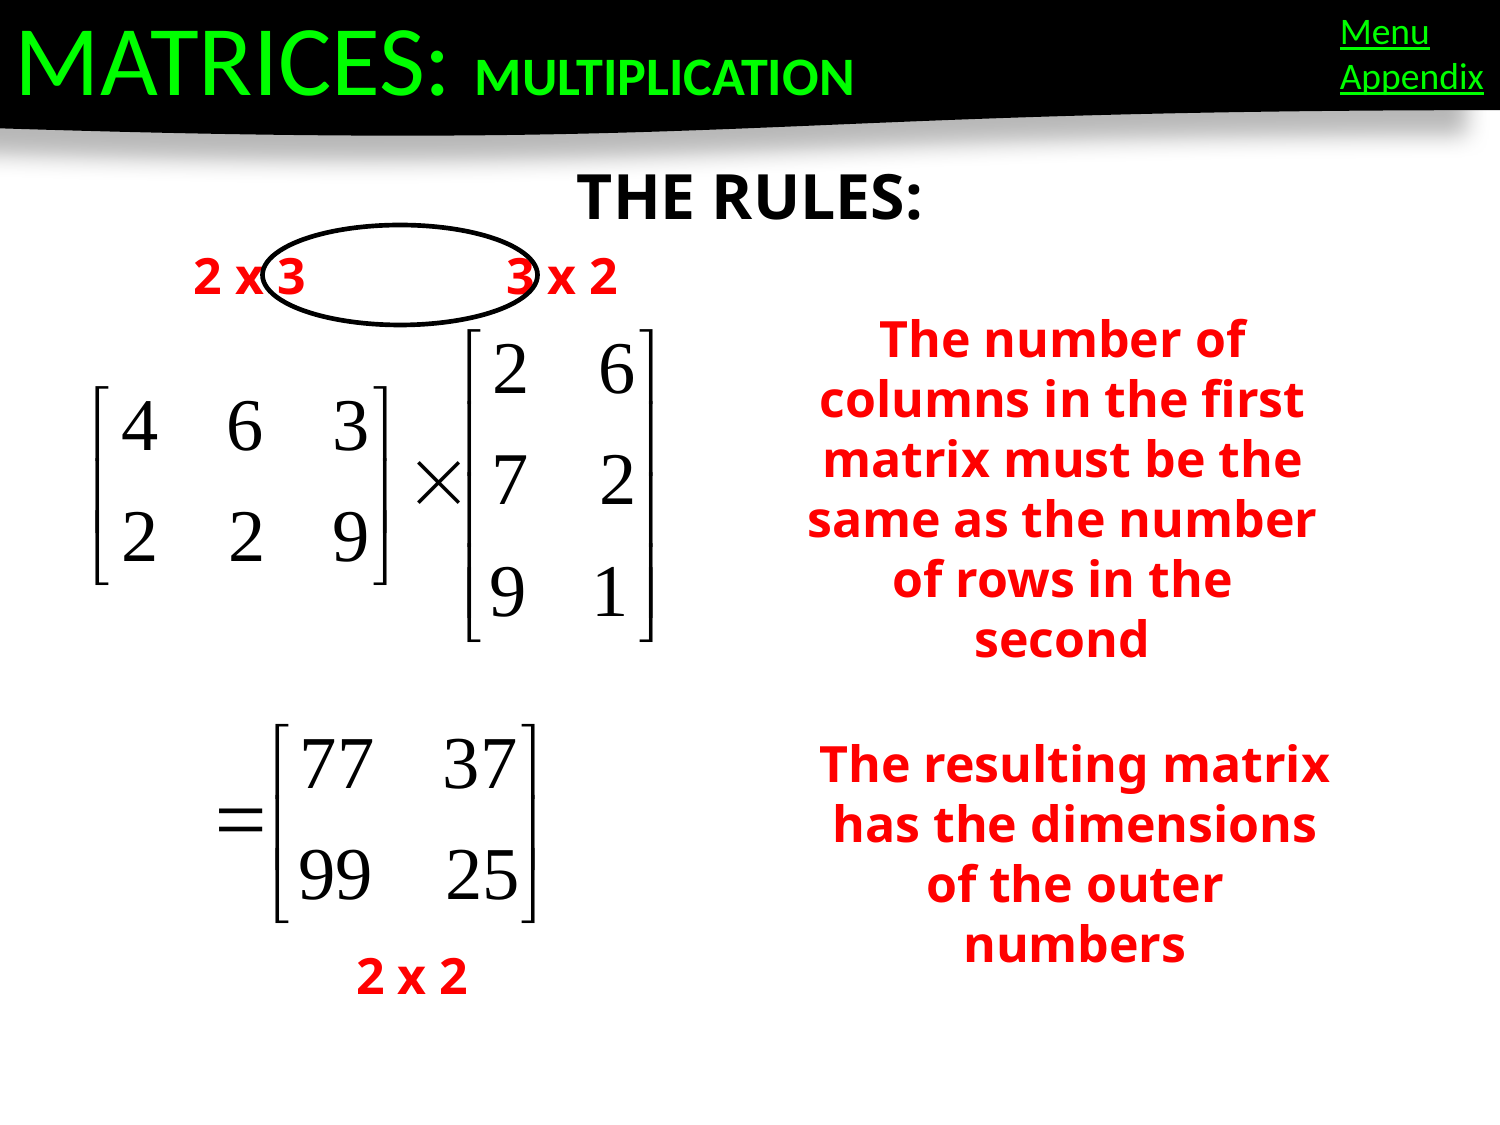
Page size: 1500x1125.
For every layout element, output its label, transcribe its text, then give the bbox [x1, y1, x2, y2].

text_box 3 x 2 [493, 237, 650, 310]
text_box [199, 712, 561, 937]
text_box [78, 312, 681, 661]
text_box 2 x 3 [162, 237, 307, 310]
text_box Menu Appendix [1324, 0, 1499, 105]
text_box The number of columns in the first matrix must be the same as the number of rows in the second [787, 299, 1338, 675]
text_box [262, 224, 538, 310]
text_box 2 x 2 [324, 945, 500, 1013]
text_box THE RULES: [0, 149, 1500, 240]
text_box The resulting matrix has the dimensions of the outer numbers [800, 724, 1350, 980]
text_box MATRICES: MULTIPLICATION [0, 0, 1500, 138]
